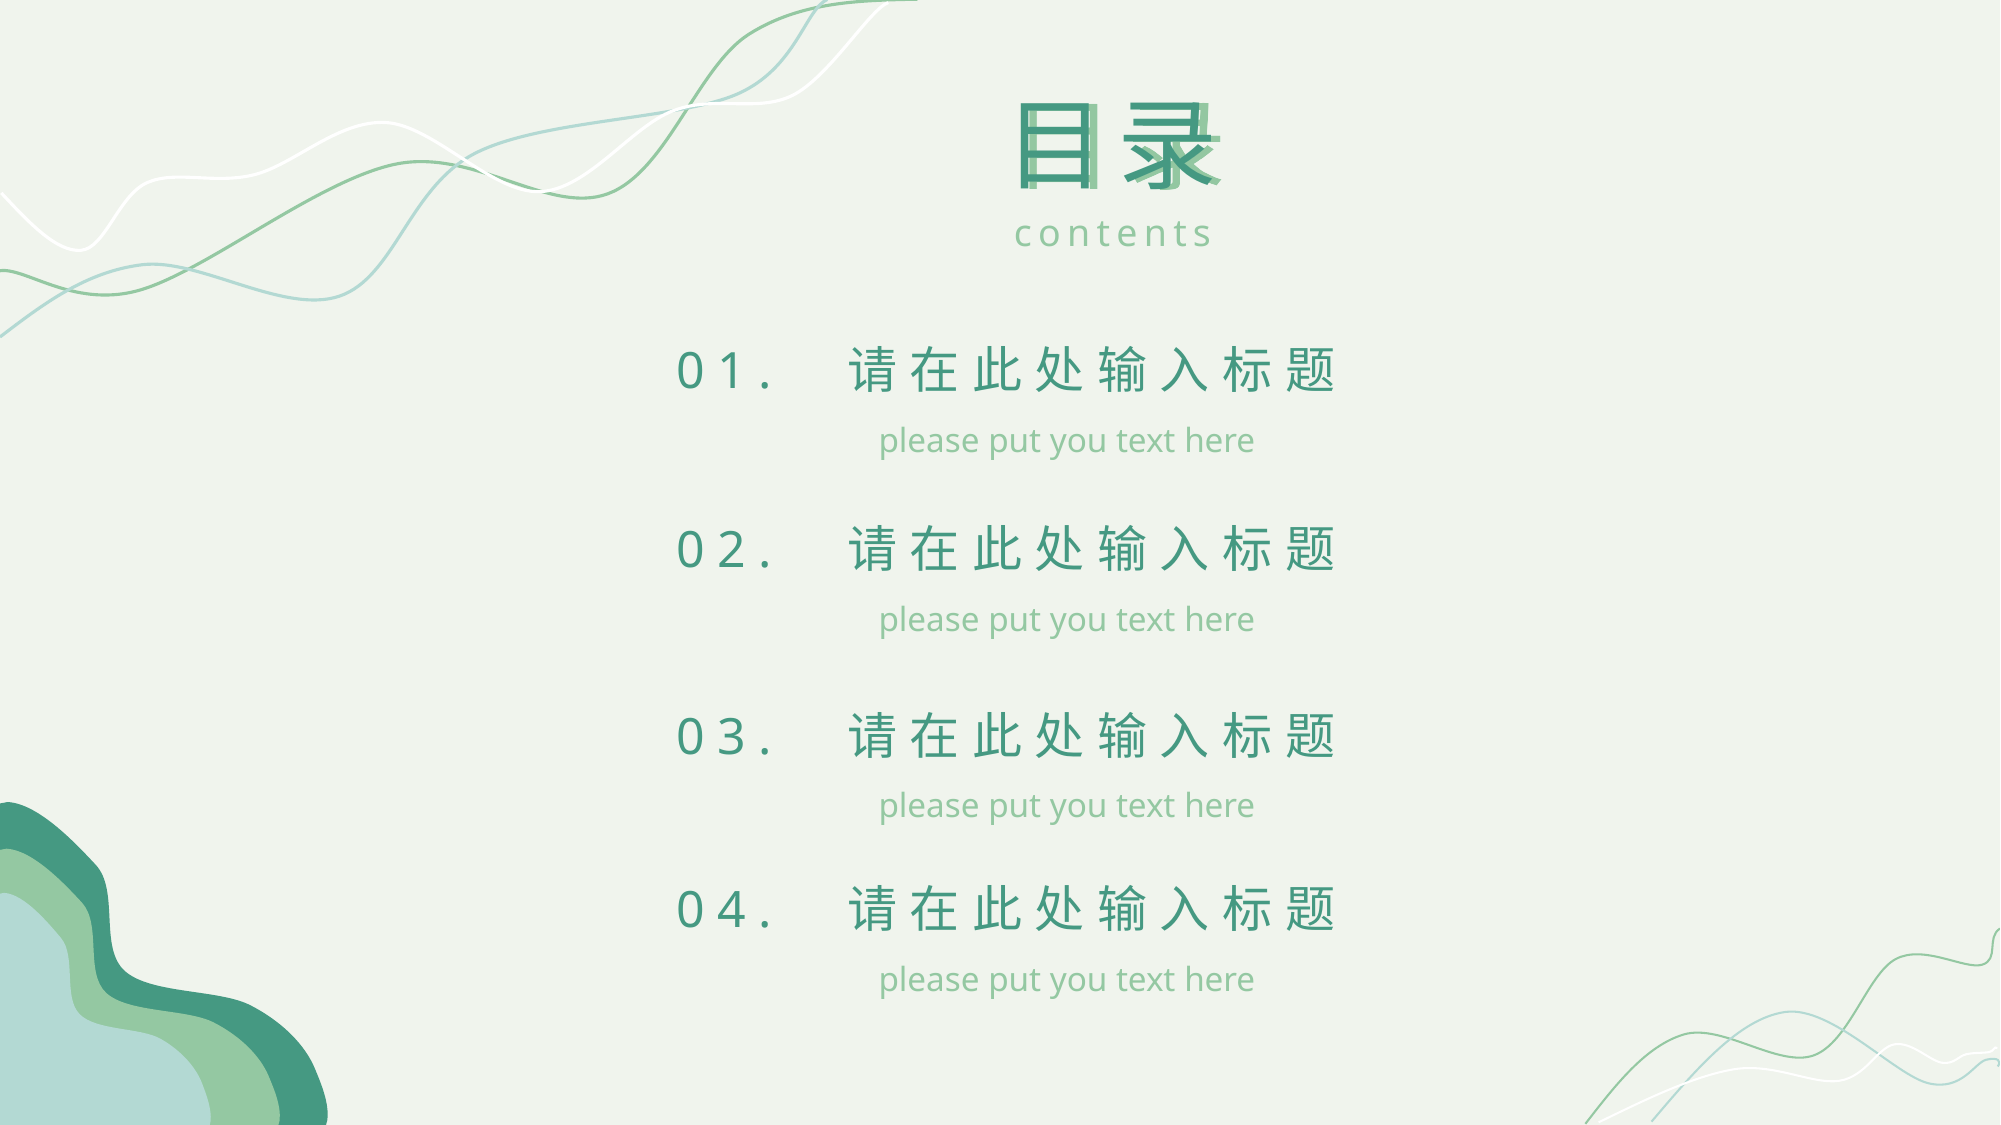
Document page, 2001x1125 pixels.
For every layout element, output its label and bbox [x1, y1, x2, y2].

text_box [916, 74, 1308, 263]
text_box [661, 696, 1564, 833]
text_box [1585, 928, 2000, 1124]
text_box [0, 0, 901, 337]
text_box [661, 331, 1564, 468]
text_box [661, 510, 1564, 647]
text_box [661, 869, 1564, 1006]
text_box [0, 801, 328, 1125]
